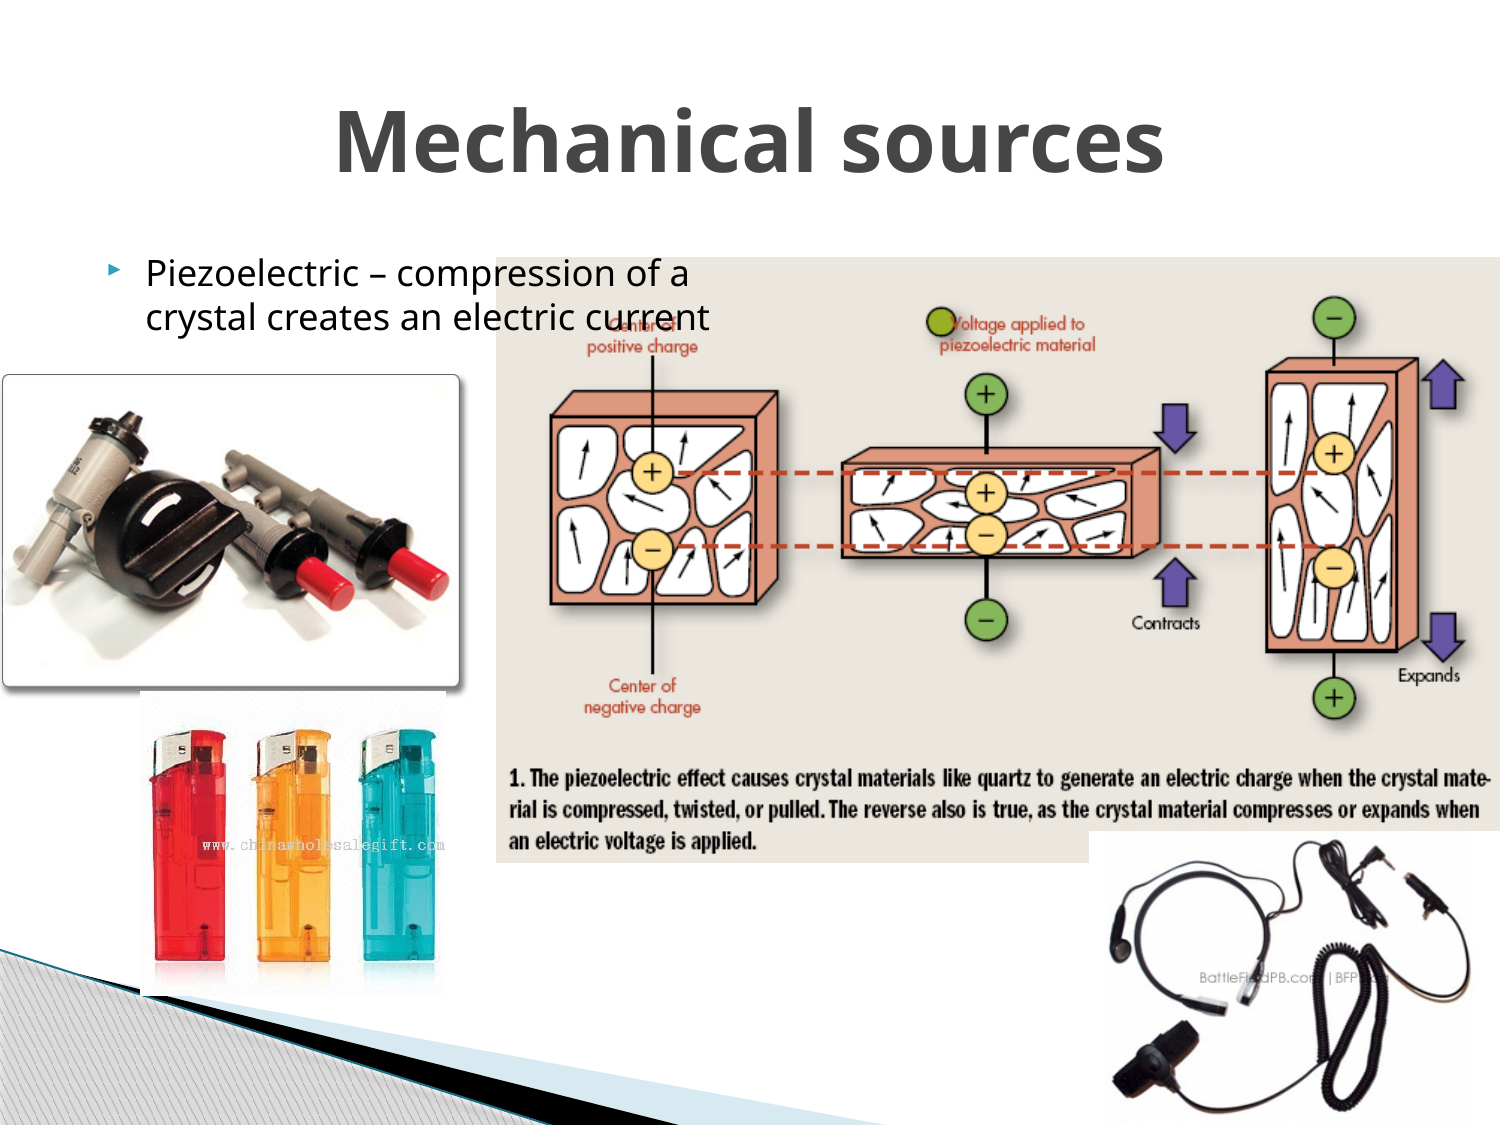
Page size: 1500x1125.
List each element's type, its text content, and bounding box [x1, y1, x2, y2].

picture [496, 257, 1500, 1125]
list Piezoelectric – compression of a crystal creates an electric current [75, 243, 727, 375]
picture [0, 374, 469, 997]
title Mechanical sources [75, 45, 1425, 233]
